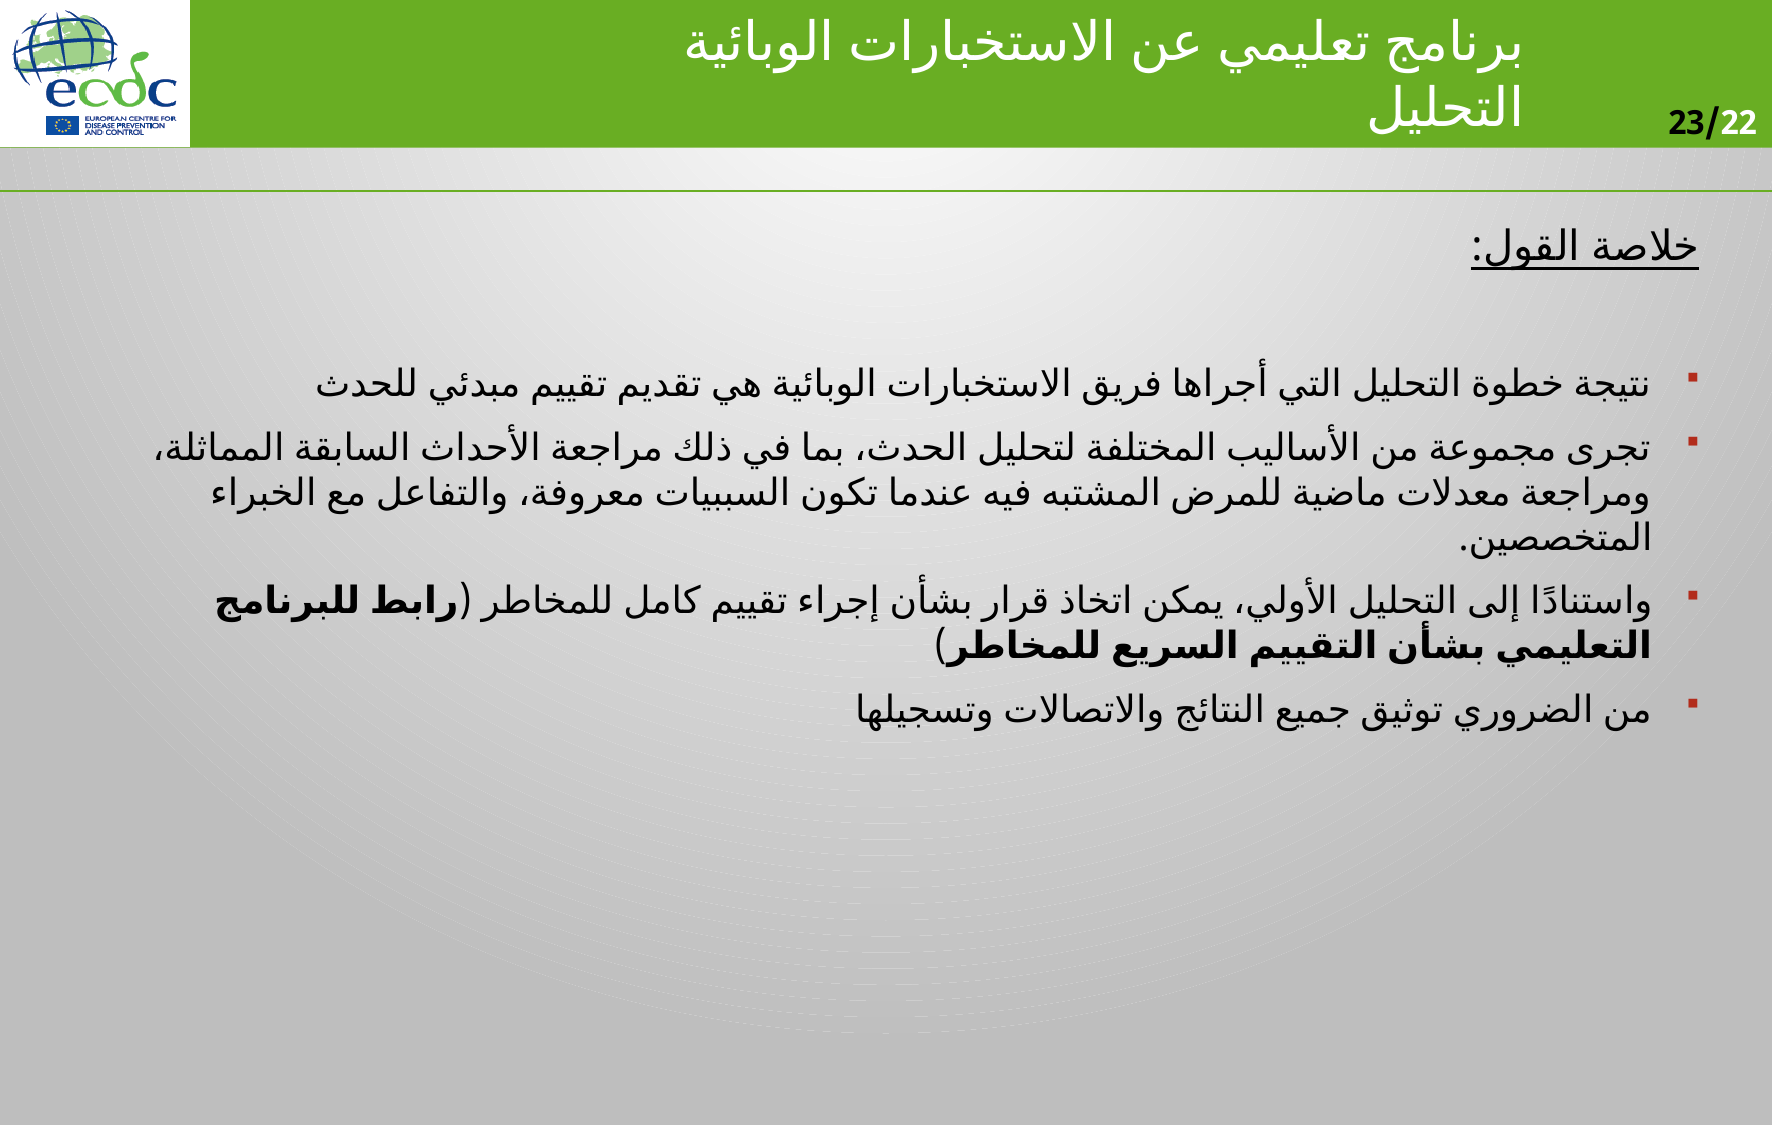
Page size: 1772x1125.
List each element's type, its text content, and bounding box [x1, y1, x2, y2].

picture [0, 0, 190, 147]
list خلاصة القول: نتيجة خطوة التحليل التي أجراها فريق الاستخبارات الوبائية هي تقديم تقييم مبدئي للحدث تجرى مجموعة من الأساليب المختلفة لتحليل الحدث، بما في ذلك مراجعة الأحداث السابقة المماثلة، ومراجعة معدلات ماضية للمرض المشتبه فيه عندما تكون السببيات معروفة، والتفاعل مع الخبراء المتخصصين. واستنادًا إلى التحليل الأولي، يمكن اتخاذ قرار بشأن إجراء تقييم كامل للمخاطر (رابط للبرنامج التعليمي بشأن التقييم السريع للمخاطر) من الضروري توثيق جميع النتائج والاتصالات وتسجيلها [53, 212, 1714, 973]
